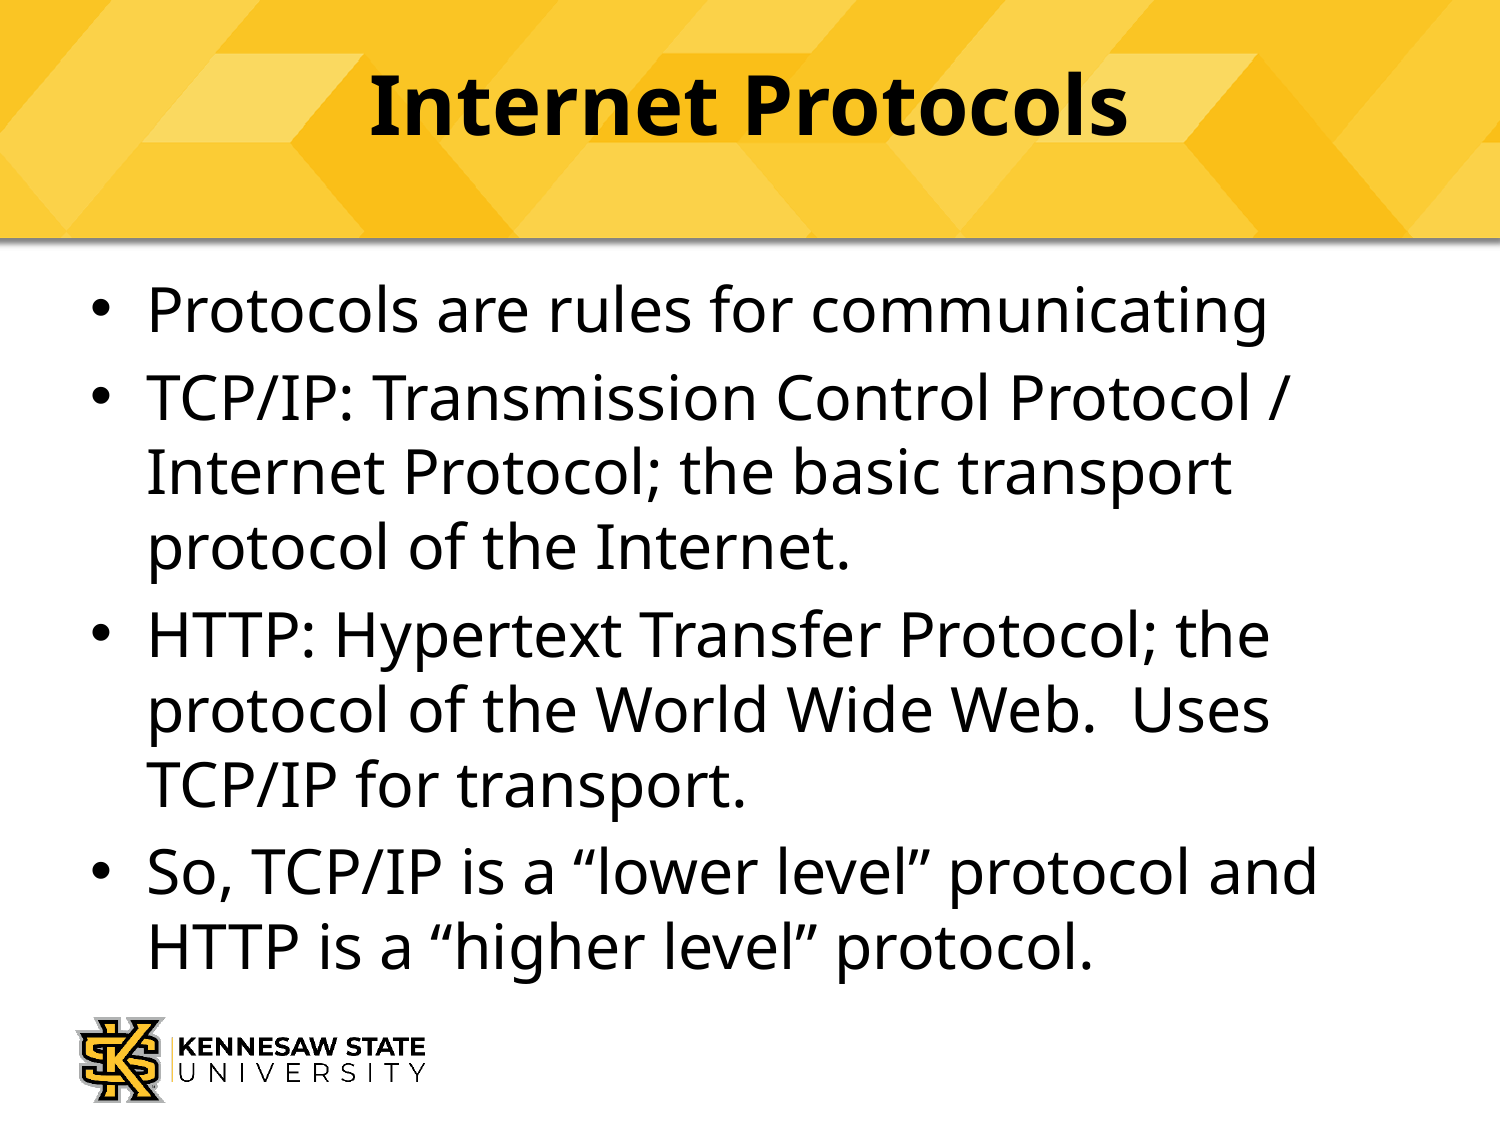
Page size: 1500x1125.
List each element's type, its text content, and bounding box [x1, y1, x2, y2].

picture [0, 0, 1500, 251]
title Internet Protocols [75, 45, 1425, 233]
list Protocols are rules for communicating TCP/IP: Transmission Control Protocol / Internet Protocol; the basic transport protocol of the Internet. HTTP: Hypertext Transfer Protocol; the protocol of the World Wide Web. Uses TCP/IP for transport. So, TCP/IP is a “lower level” protocol and HTTP is a “higher level” protocol. [75, 262, 1425, 1005]
picture [75, 1017, 425, 1103]
